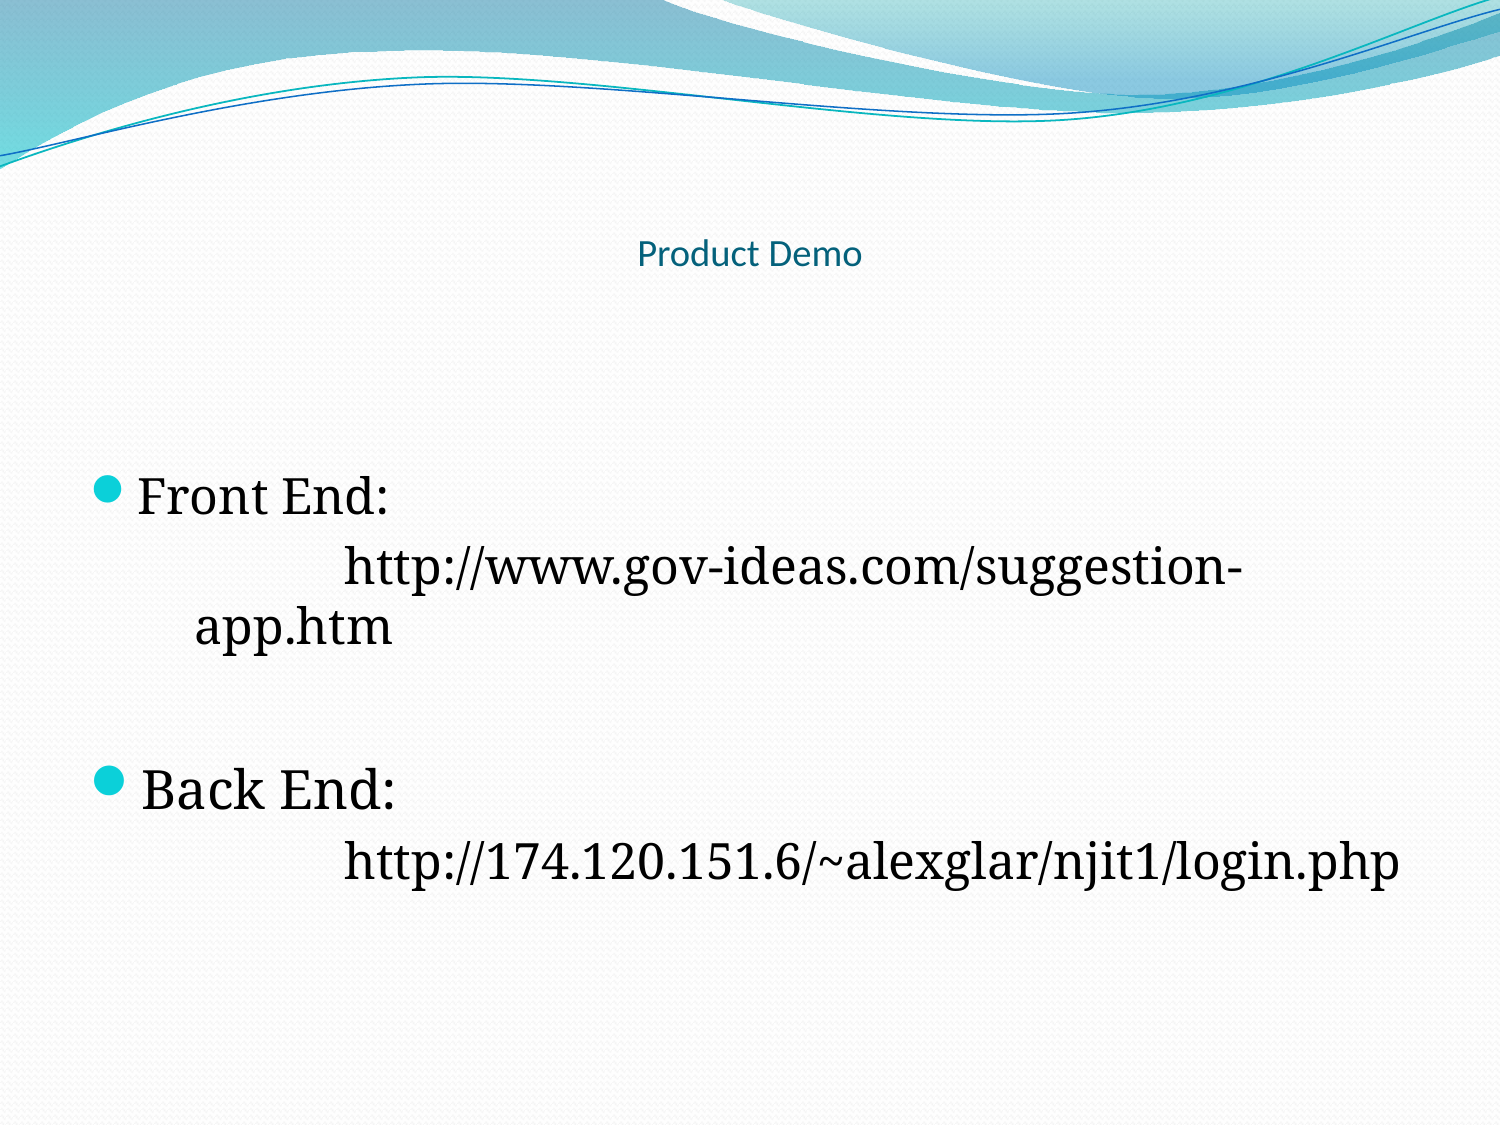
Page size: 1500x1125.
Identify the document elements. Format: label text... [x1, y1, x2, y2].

title Product Demo [75, 115, 1425, 303]
list Front End: http://www.gov-ideas.com/suggestion-app.htm Back End: http://174.120.151.6/~alexglar/njit1/login.php [75, 317, 1425, 1038]
